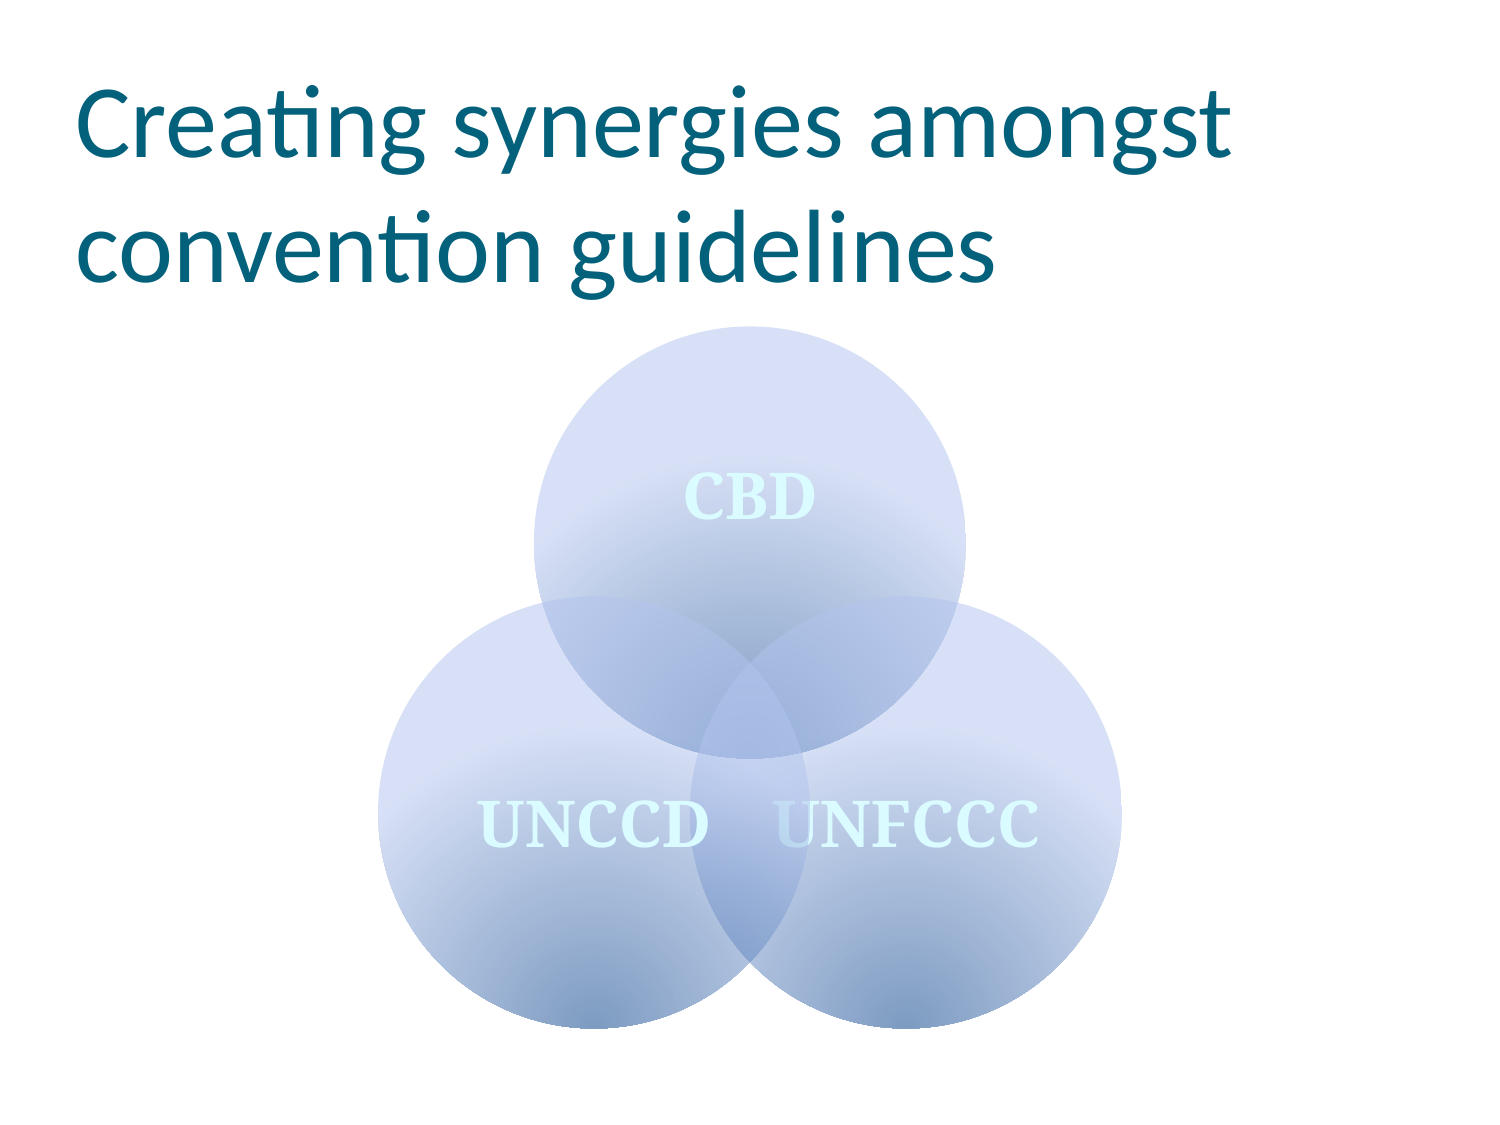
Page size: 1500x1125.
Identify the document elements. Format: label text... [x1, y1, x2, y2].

title Creating synergies amongst convention guidelines [74, 115, 1426, 304]
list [74, 317, 1426, 1038]
